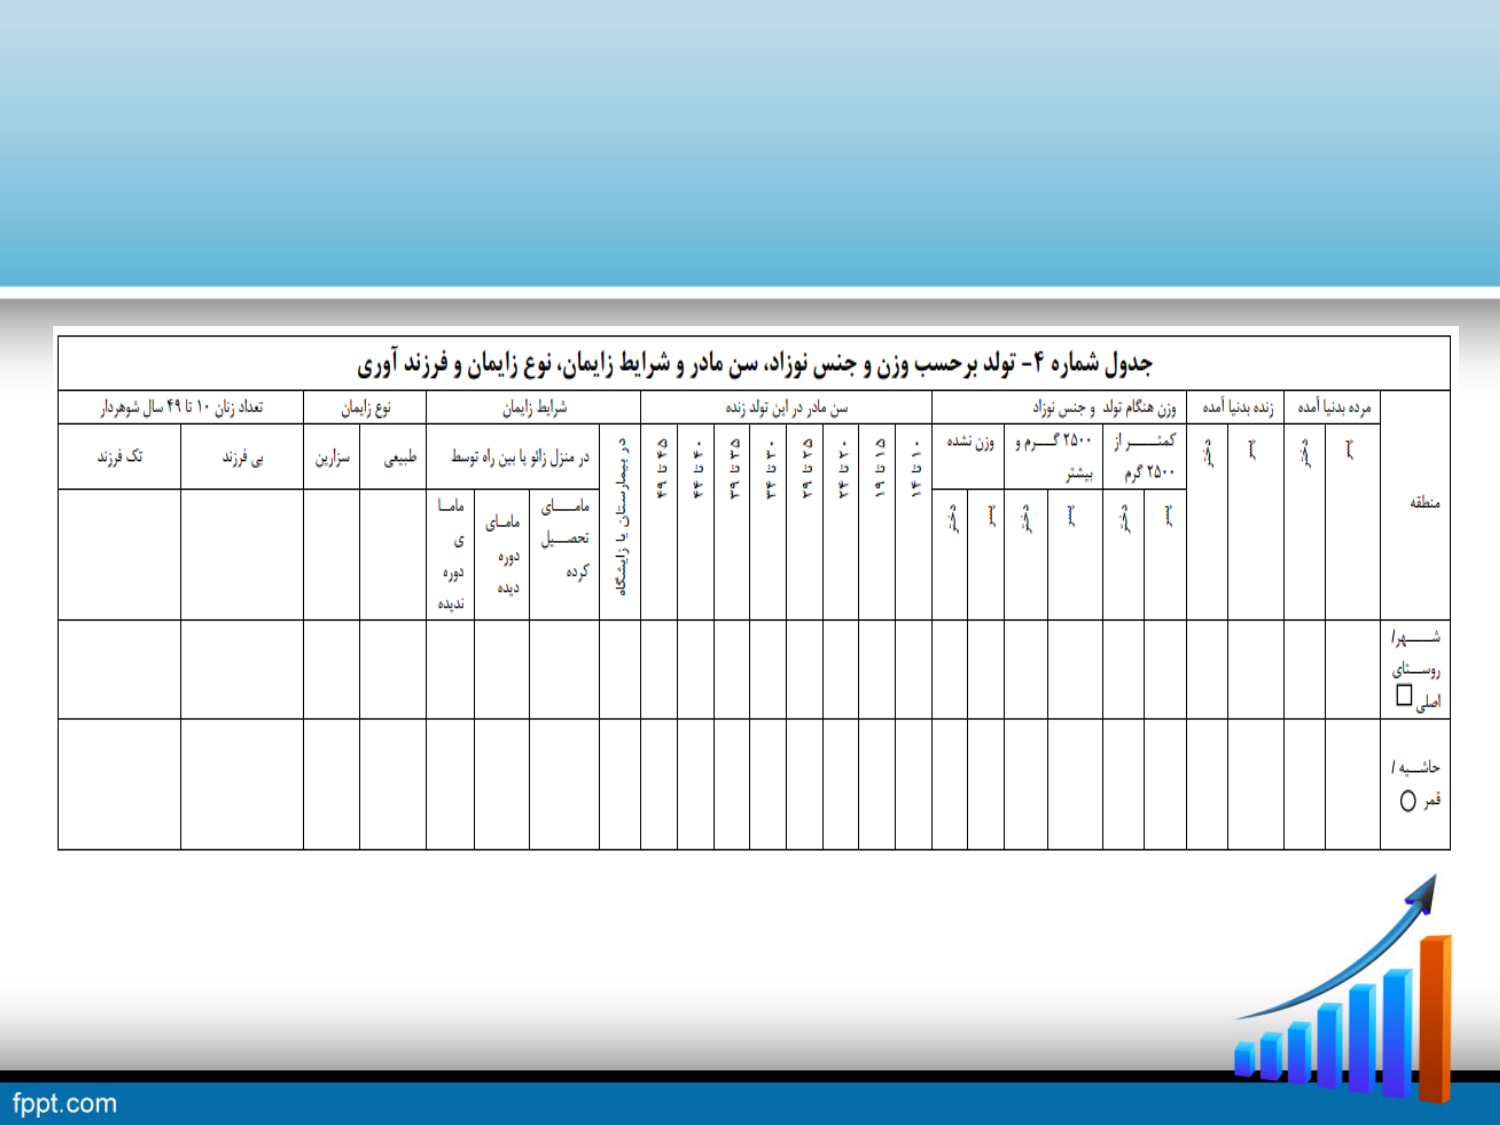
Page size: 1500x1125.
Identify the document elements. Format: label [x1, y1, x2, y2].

picture [0, 0, 1500, 1125]
list [52, 326, 1459, 870]
